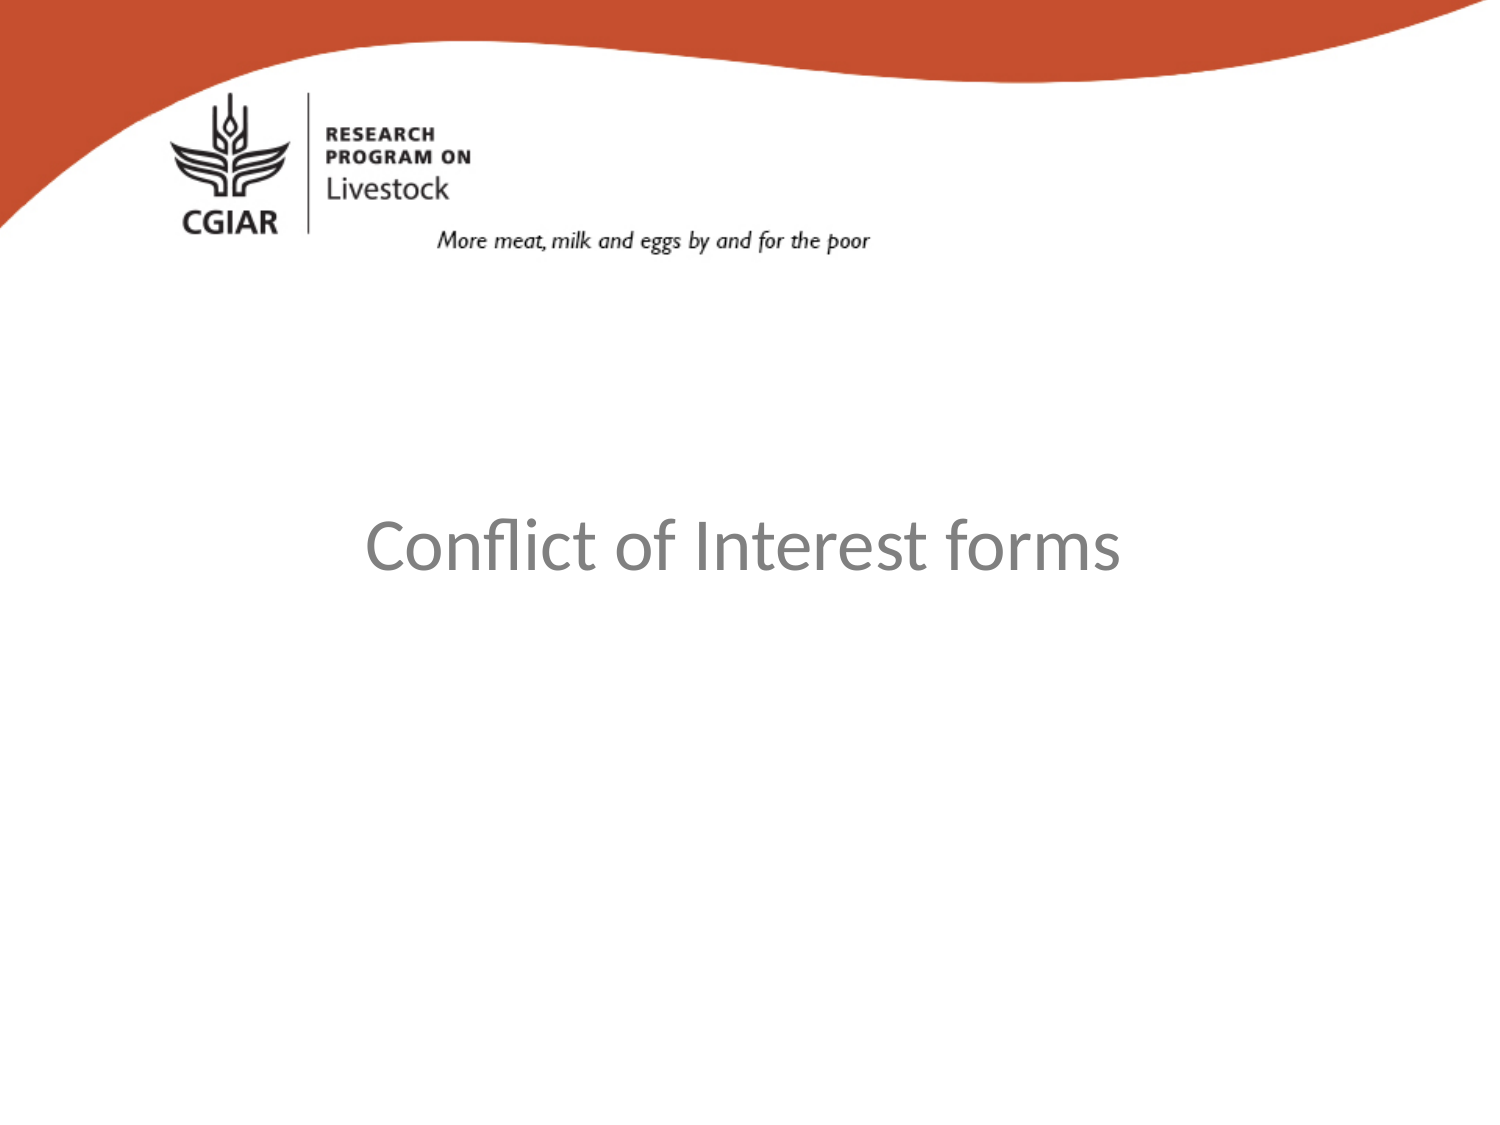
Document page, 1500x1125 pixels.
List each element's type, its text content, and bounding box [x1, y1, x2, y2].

picture [0, 0, 1500, 272]
list Conflict of Interest forms [225, 487, 1263, 888]
